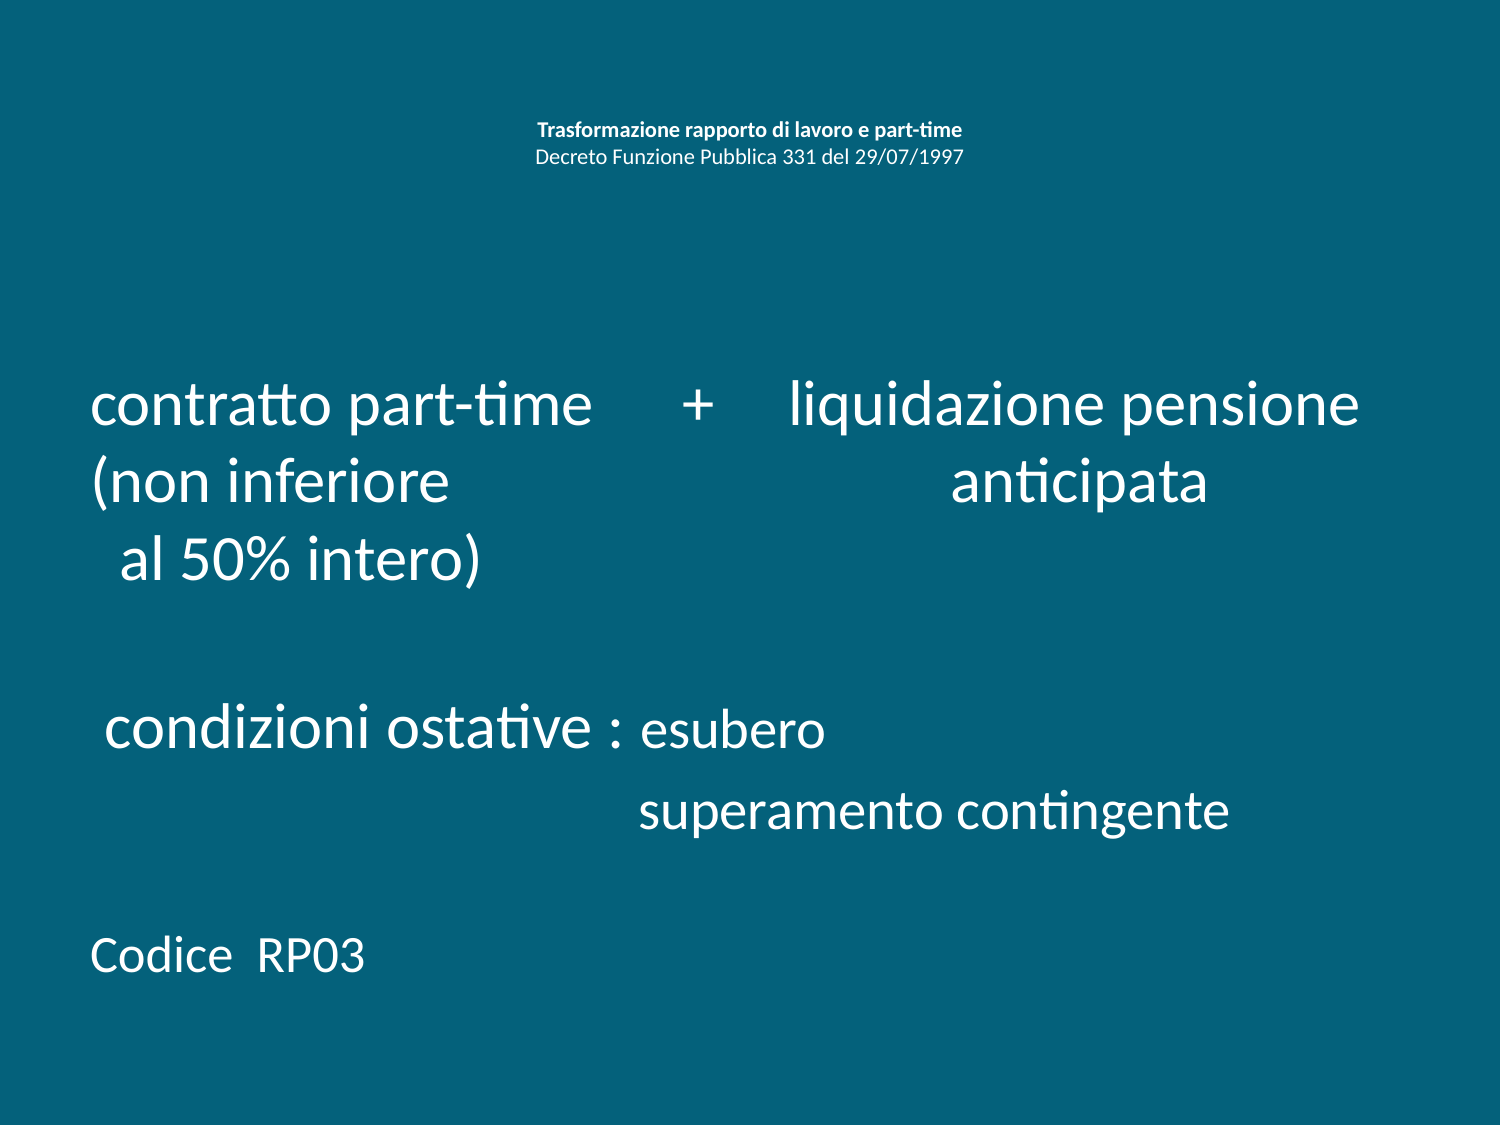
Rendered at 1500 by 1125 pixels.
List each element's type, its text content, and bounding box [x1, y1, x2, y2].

list contratto part-time + liquidazione pensione (non inferiore anticipata al 50% intero) condizioni ostative : esubero superamento contingente Codice RP03 [75, 262, 1425, 1005]
title Trasformazione rapporto di lavoro e part-time Decreto Funzione Pubblica 331 del 29/07/1997 [75, 45, 1425, 233]
